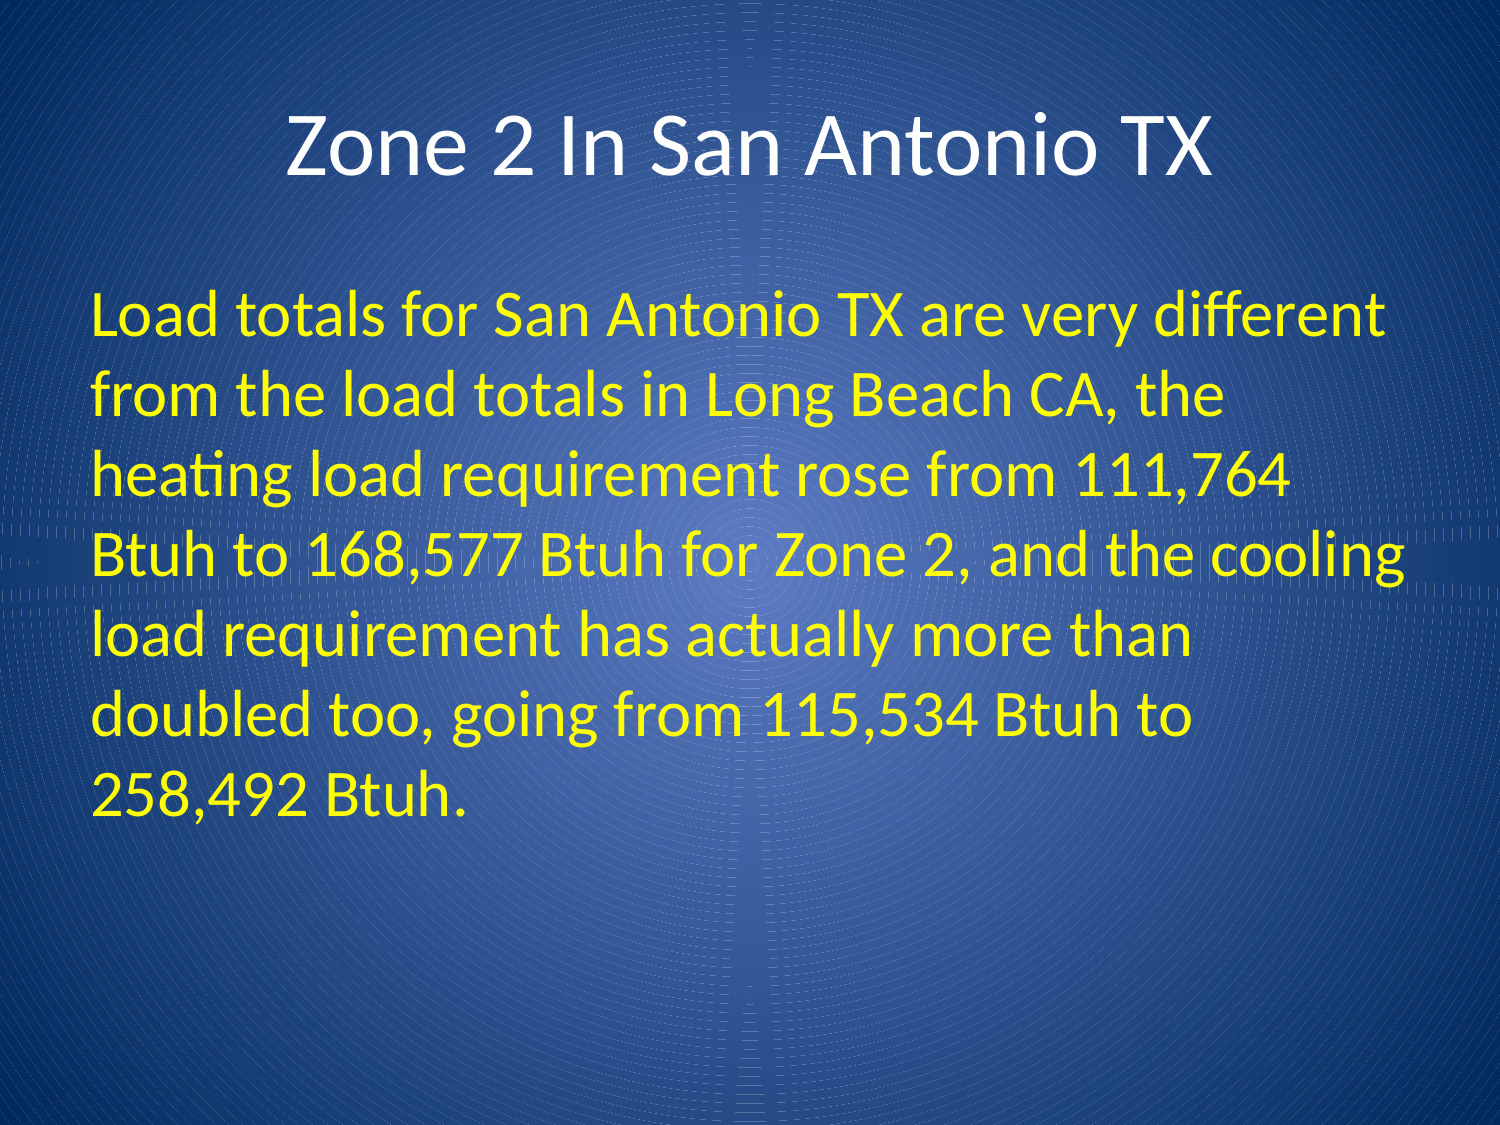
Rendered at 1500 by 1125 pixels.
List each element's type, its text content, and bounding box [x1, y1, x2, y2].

list Load totals for San Antonio TX are very different from the load totals in Long Beach CA, the heating load requirement rose from 111,764 Btuh to 168,577 Btuh for Zone 2, and the cooling load requirement has actually more than doubled too, going from 115,534 Btuh to 258,492 Btuh. [75, 262, 1425, 1005]
title Zone 2 In San Antonio TX [75, 45, 1425, 233]
